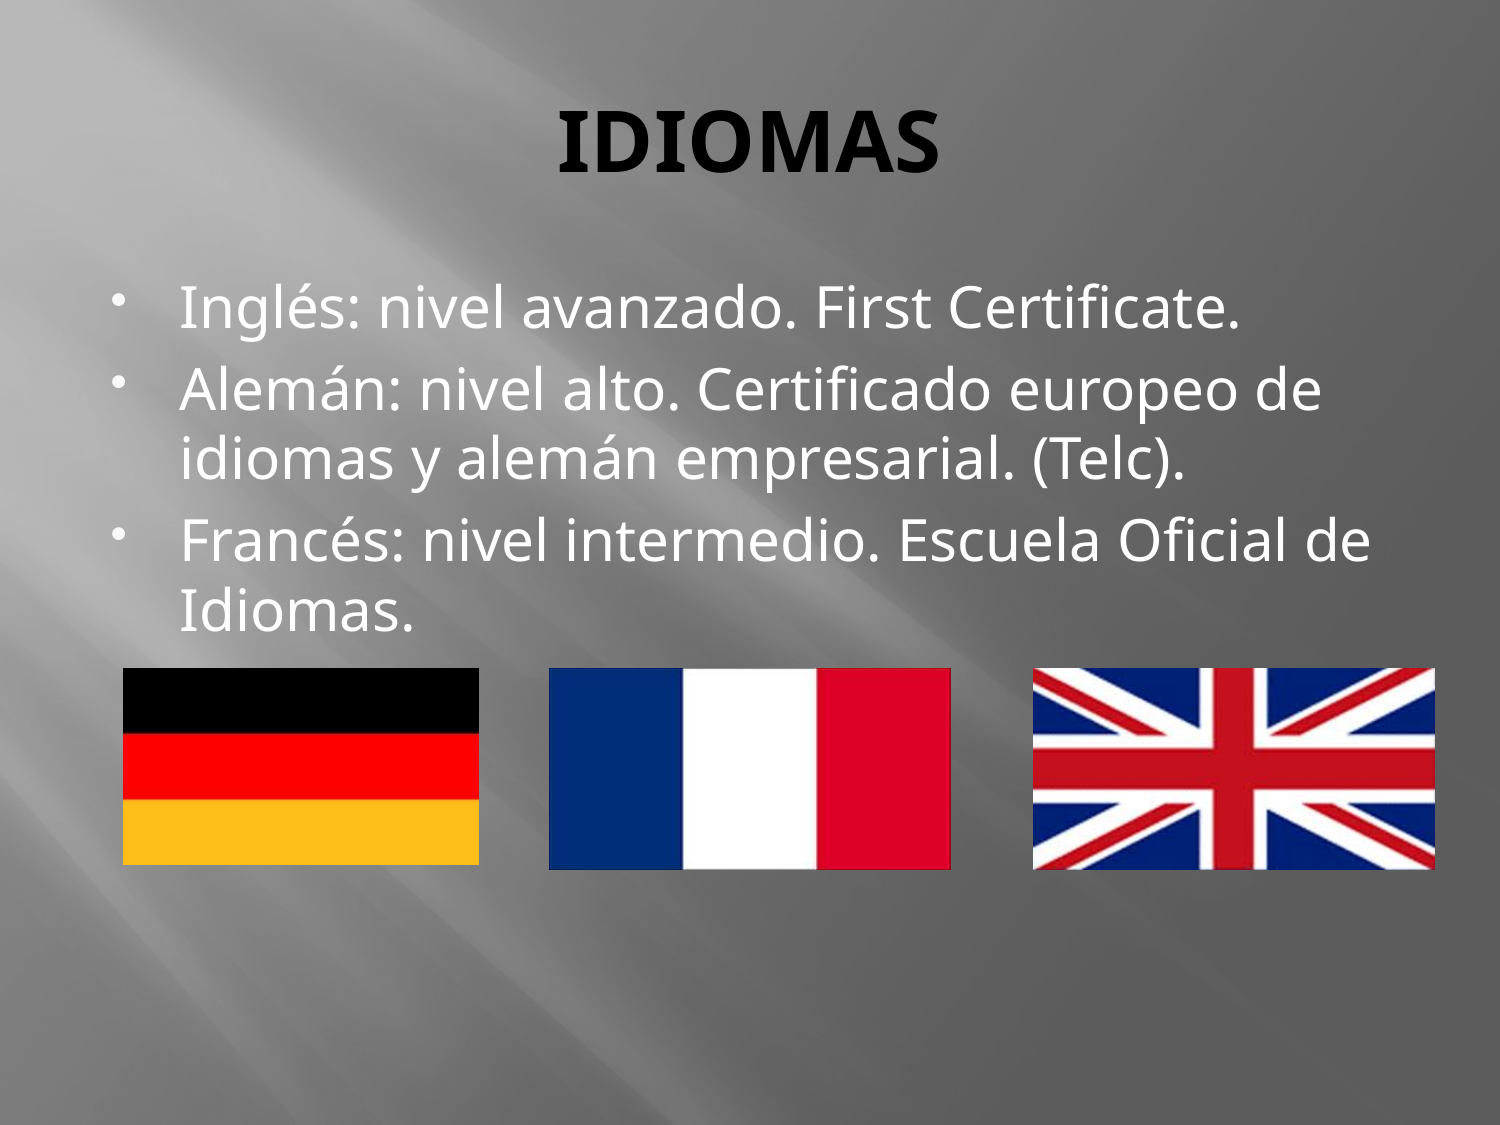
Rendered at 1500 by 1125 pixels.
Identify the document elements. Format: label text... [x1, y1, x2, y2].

title IDIOMAS [75, 45, 1425, 233]
picture [548, 668, 951, 870]
list Inglés: nivel avanzado. First Certificate. Alemán: nivel alto. Certificado europeo de idiomas y alemán empresarial. (Telc). Francés: nivel intermedio. Escuela Oficial de Idiomas. [75, 262, 1425, 1035]
picture [1033, 668, 1435, 870]
picture [123, 668, 479, 865]
